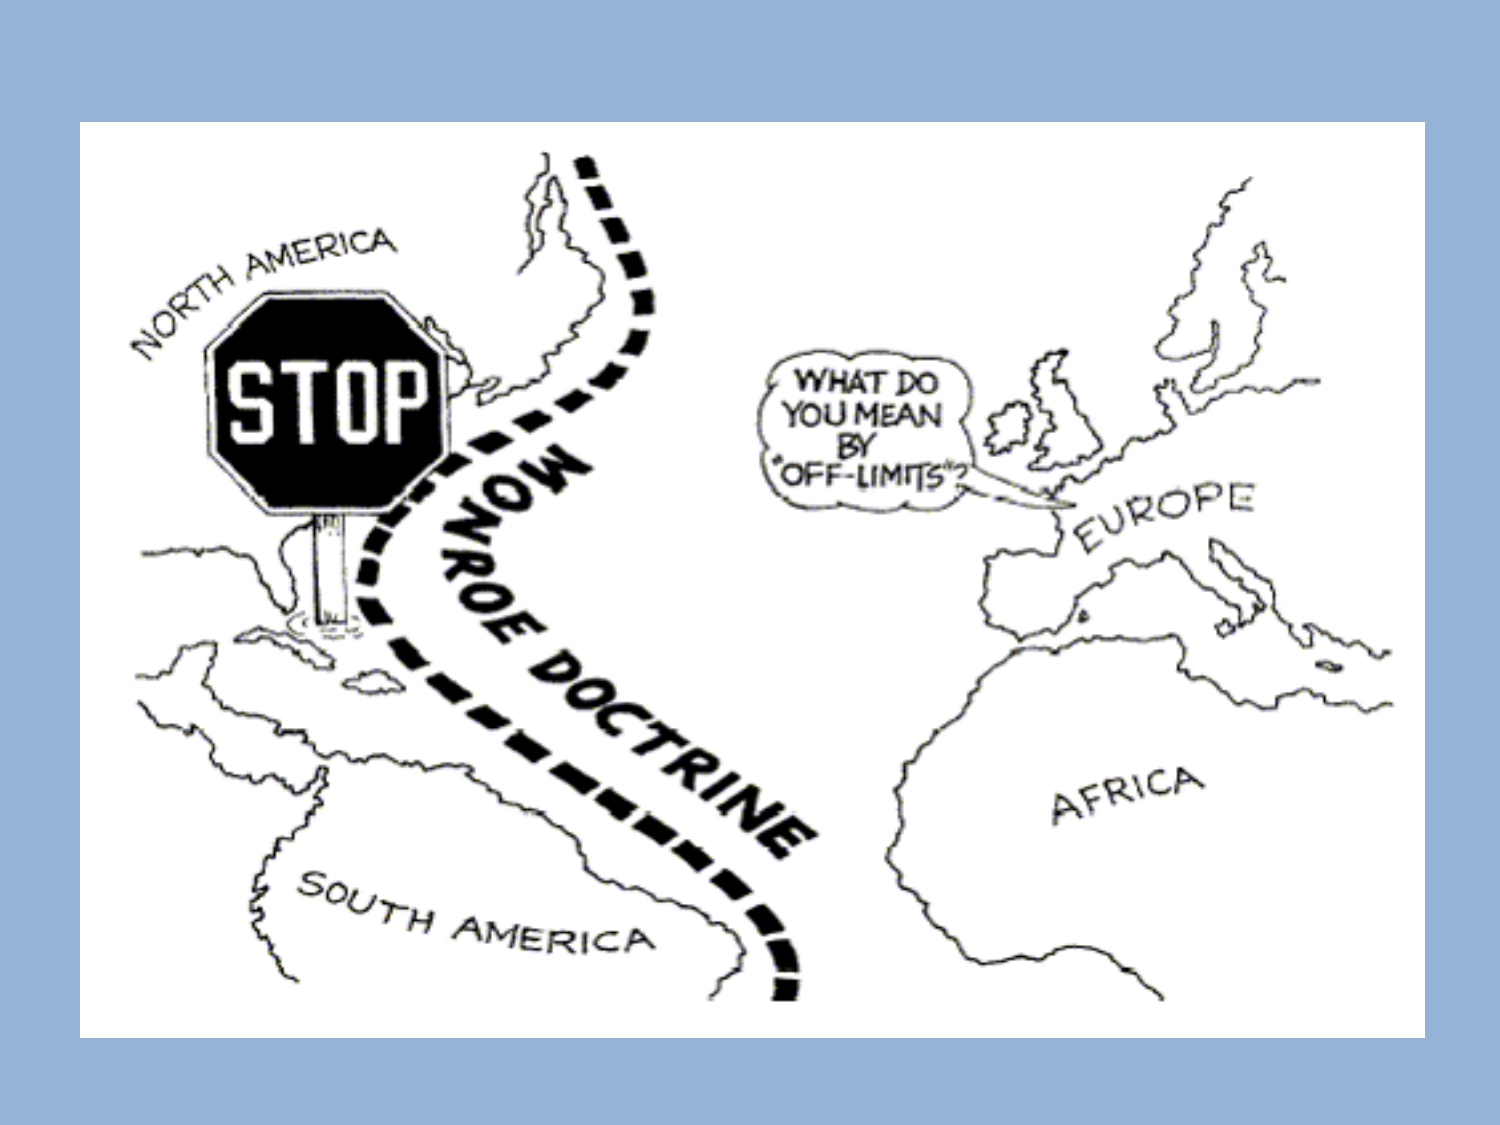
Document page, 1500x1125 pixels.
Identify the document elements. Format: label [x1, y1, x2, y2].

title [75, 45, 1425, 126]
picture [80, 122, 1426, 1038]
